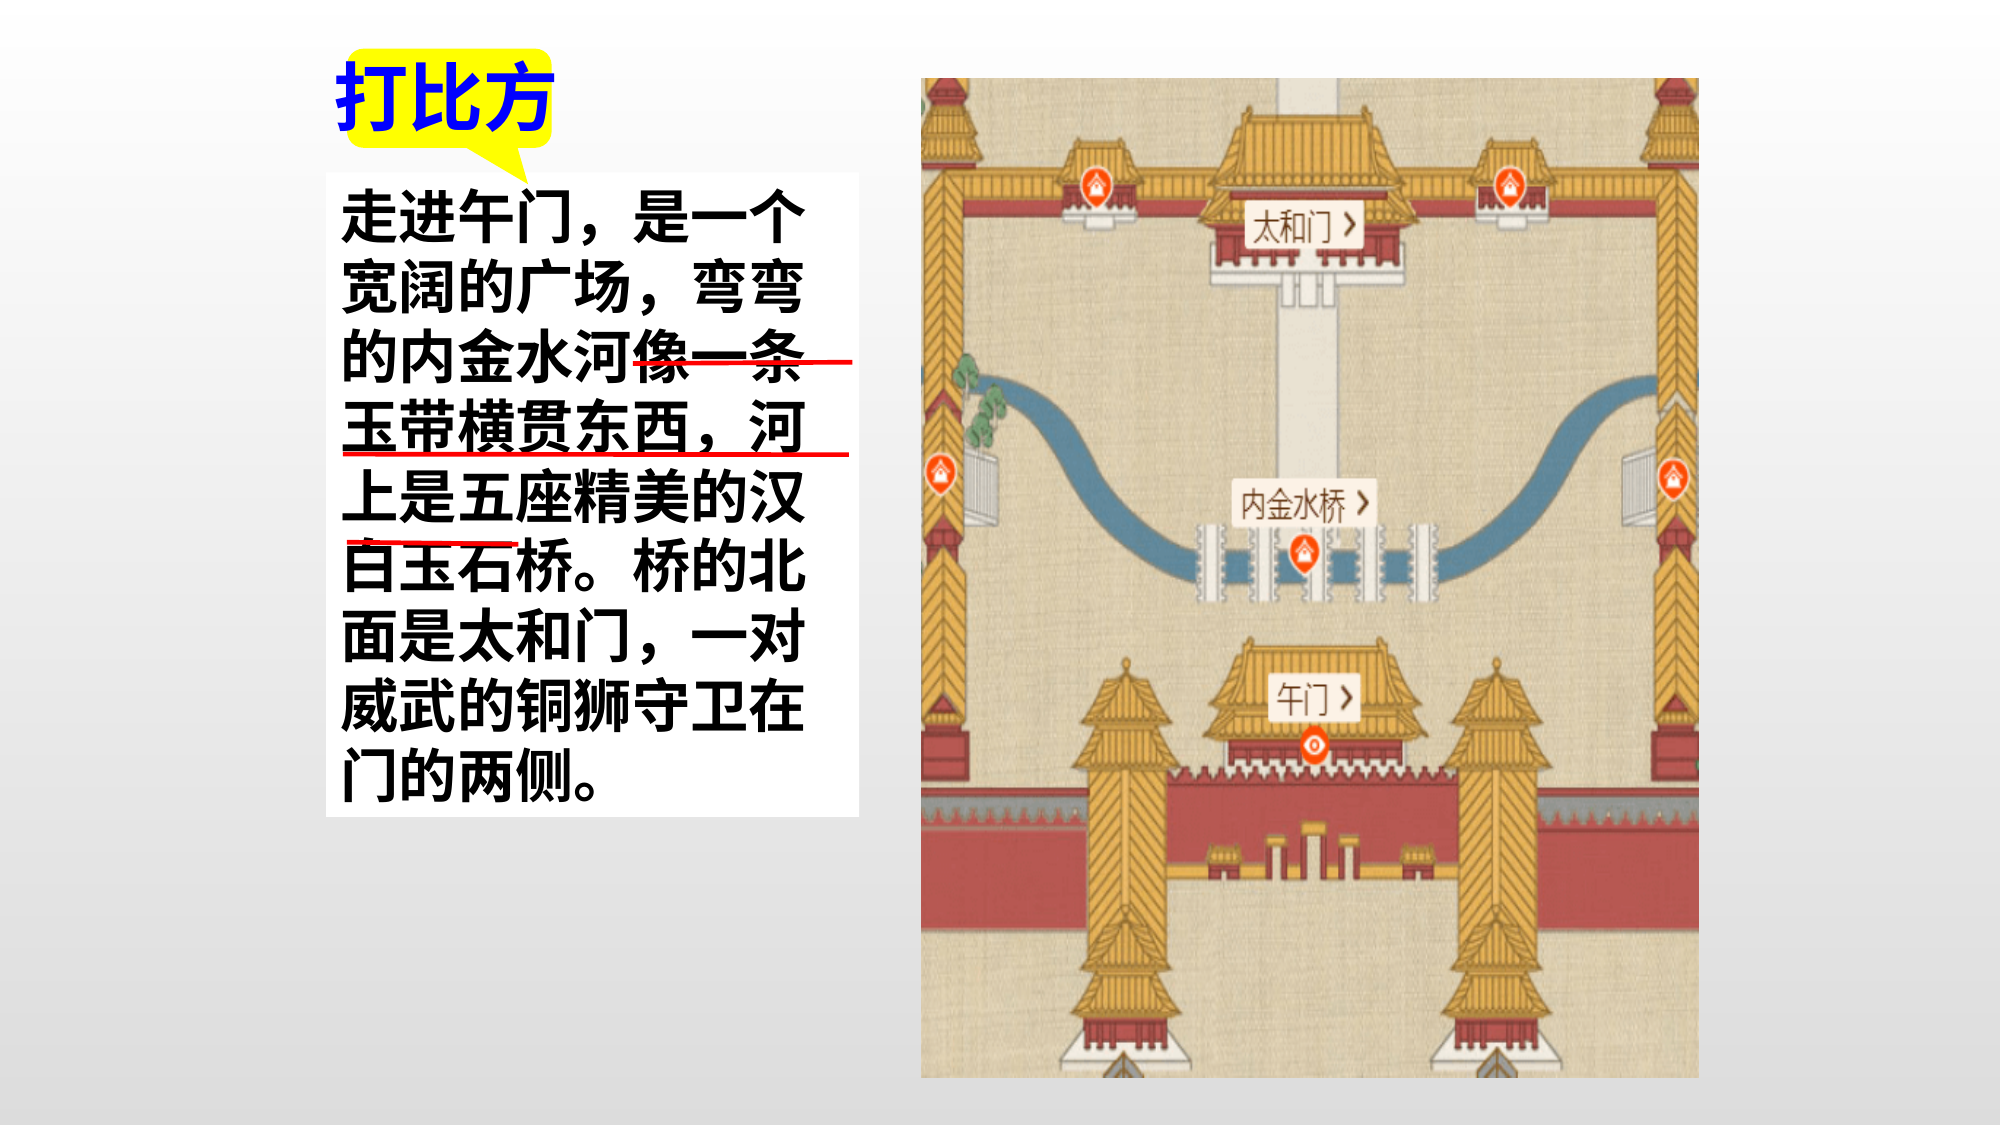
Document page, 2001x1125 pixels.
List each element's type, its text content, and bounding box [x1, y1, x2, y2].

picture [920, 78, 1699, 1078]
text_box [316, 43, 575, 150]
text_box 走进午门，是一个宽阔的广场，弯弯的内金水河像一条玉带横贯东西，河上是五座精美的汉白玉石桥。桥的北面是太和门，一对威武的铜狮守卫在门的两侧。 [326, 172, 860, 817]
